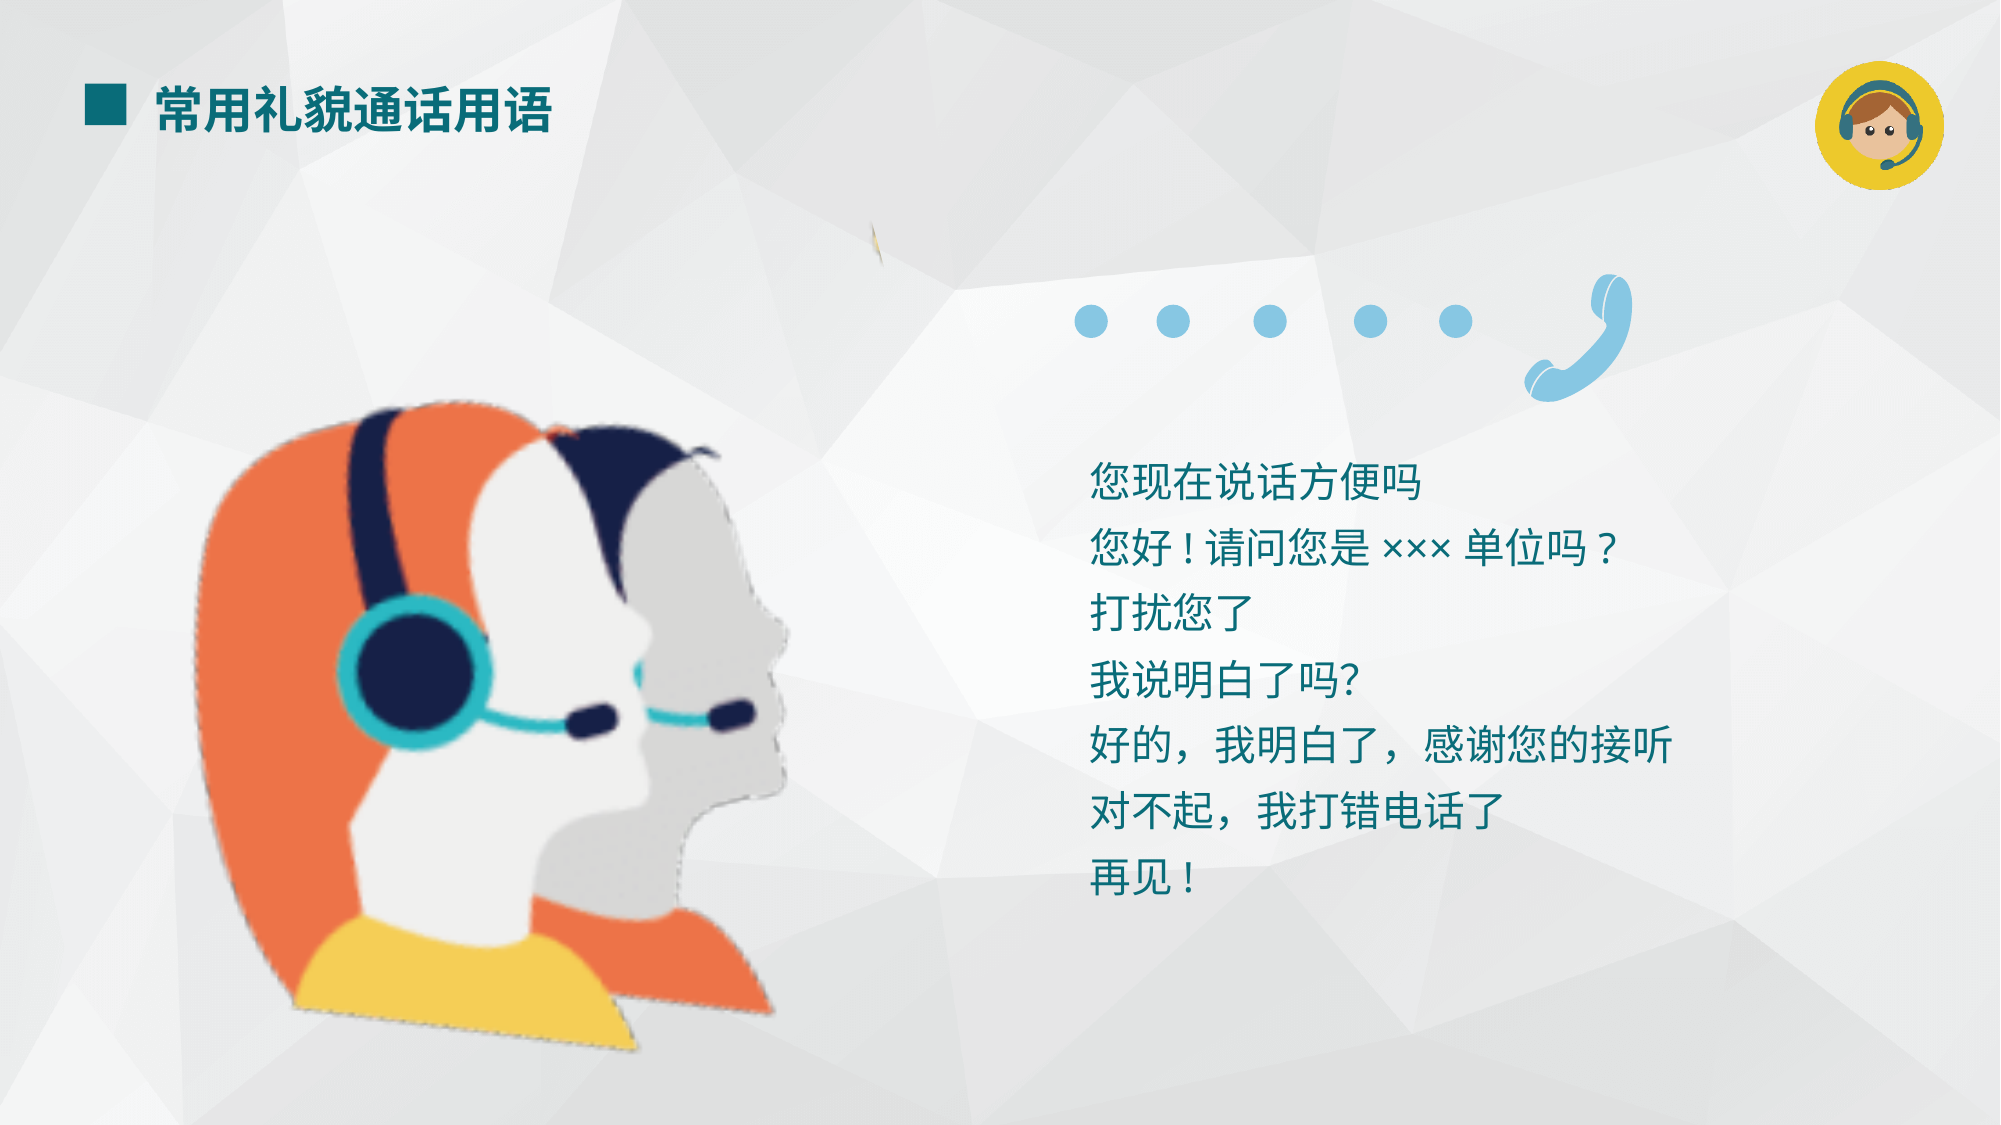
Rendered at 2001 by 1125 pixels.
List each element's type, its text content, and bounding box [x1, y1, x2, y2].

text_box [1522, 272, 1635, 404]
text_box [1154, 302, 1192, 341]
text_box 常用礼貌通话用语 [138, 71, 855, 147]
text_box [1437, 302, 1475, 341]
text_box [83, 81, 129, 127]
picture [0, 0, 2000, 1125]
text_box [1072, 302, 1110, 341]
text_box [1351, 302, 1390, 341]
text_box 您现在说话方便吗 您好!请问您是×××单位吗? 打扰您了 我说明白了吗？ 好的，我明白了，感谢您的接听 对不起，我打错电话了 再见! [1074, 454, 2000, 909]
text_box [1251, 302, 1289, 341]
